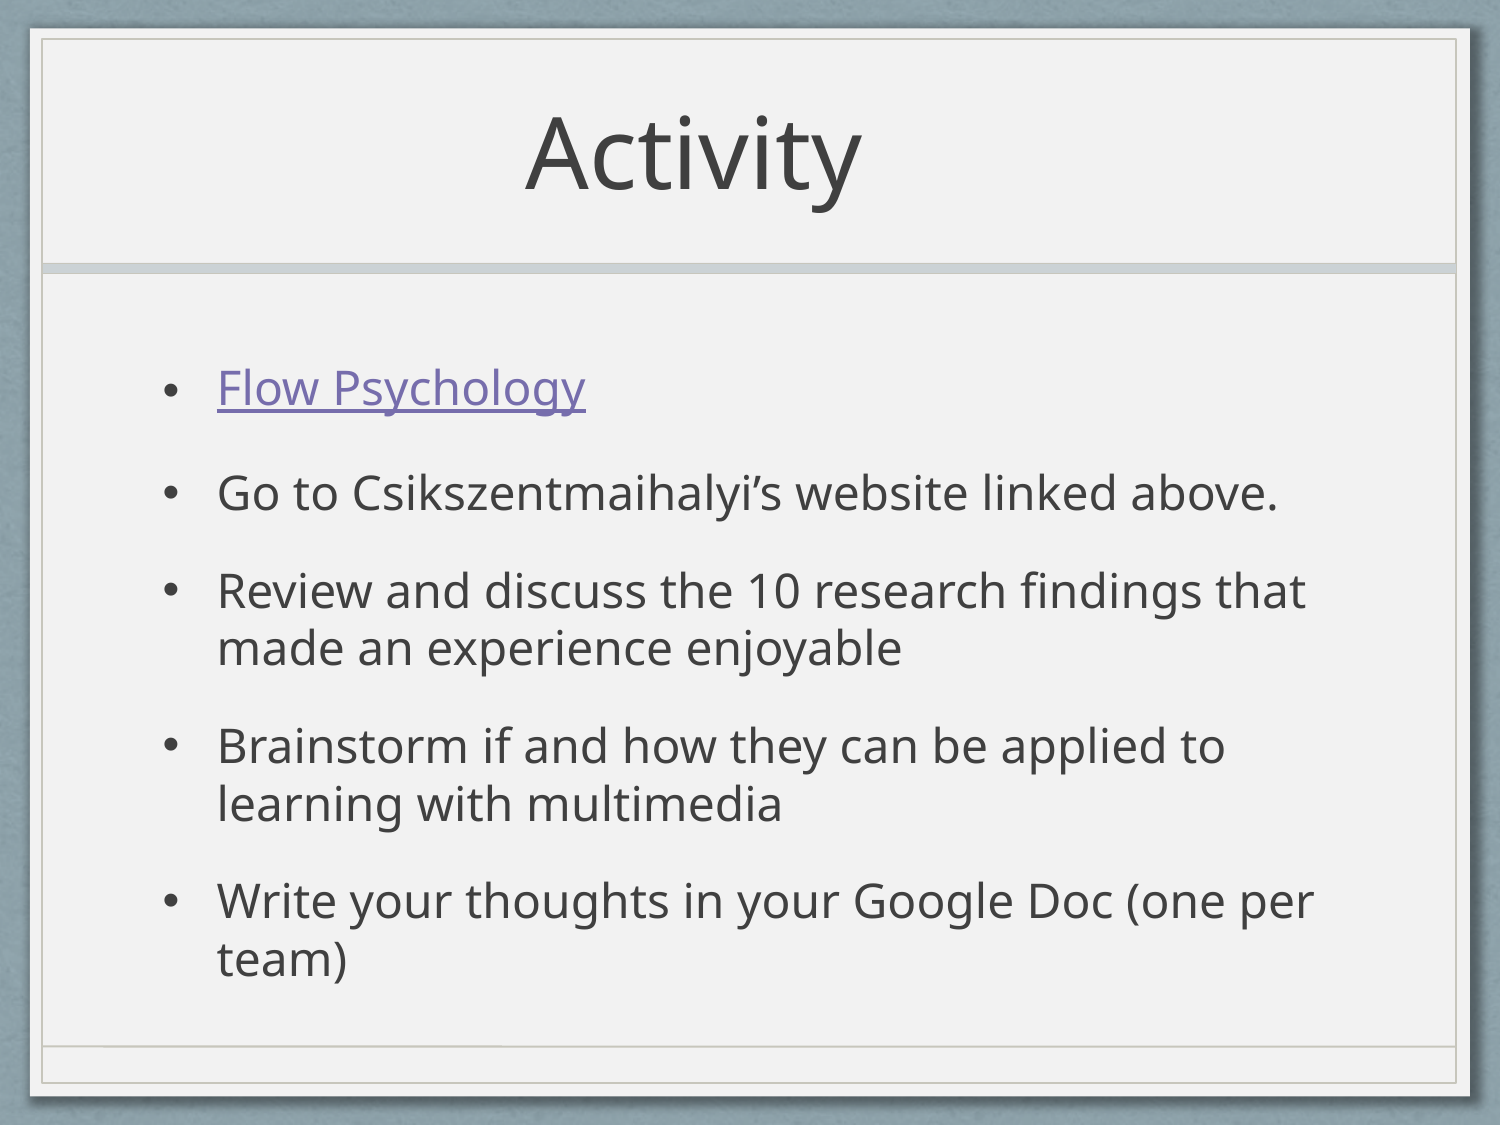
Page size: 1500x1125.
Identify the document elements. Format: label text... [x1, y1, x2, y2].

title Activity [147, 40, 1353, 260]
list Flow Psychology Go to Csikszentmaihalyi’s website linked above. Review and discuss the 10 research findings that made an experience enjoyable Brainstorm if and how they can be applied to learning with multimedia Write your thoughts in your Google Doc (one per team) [147, 350, 1353, 995]
